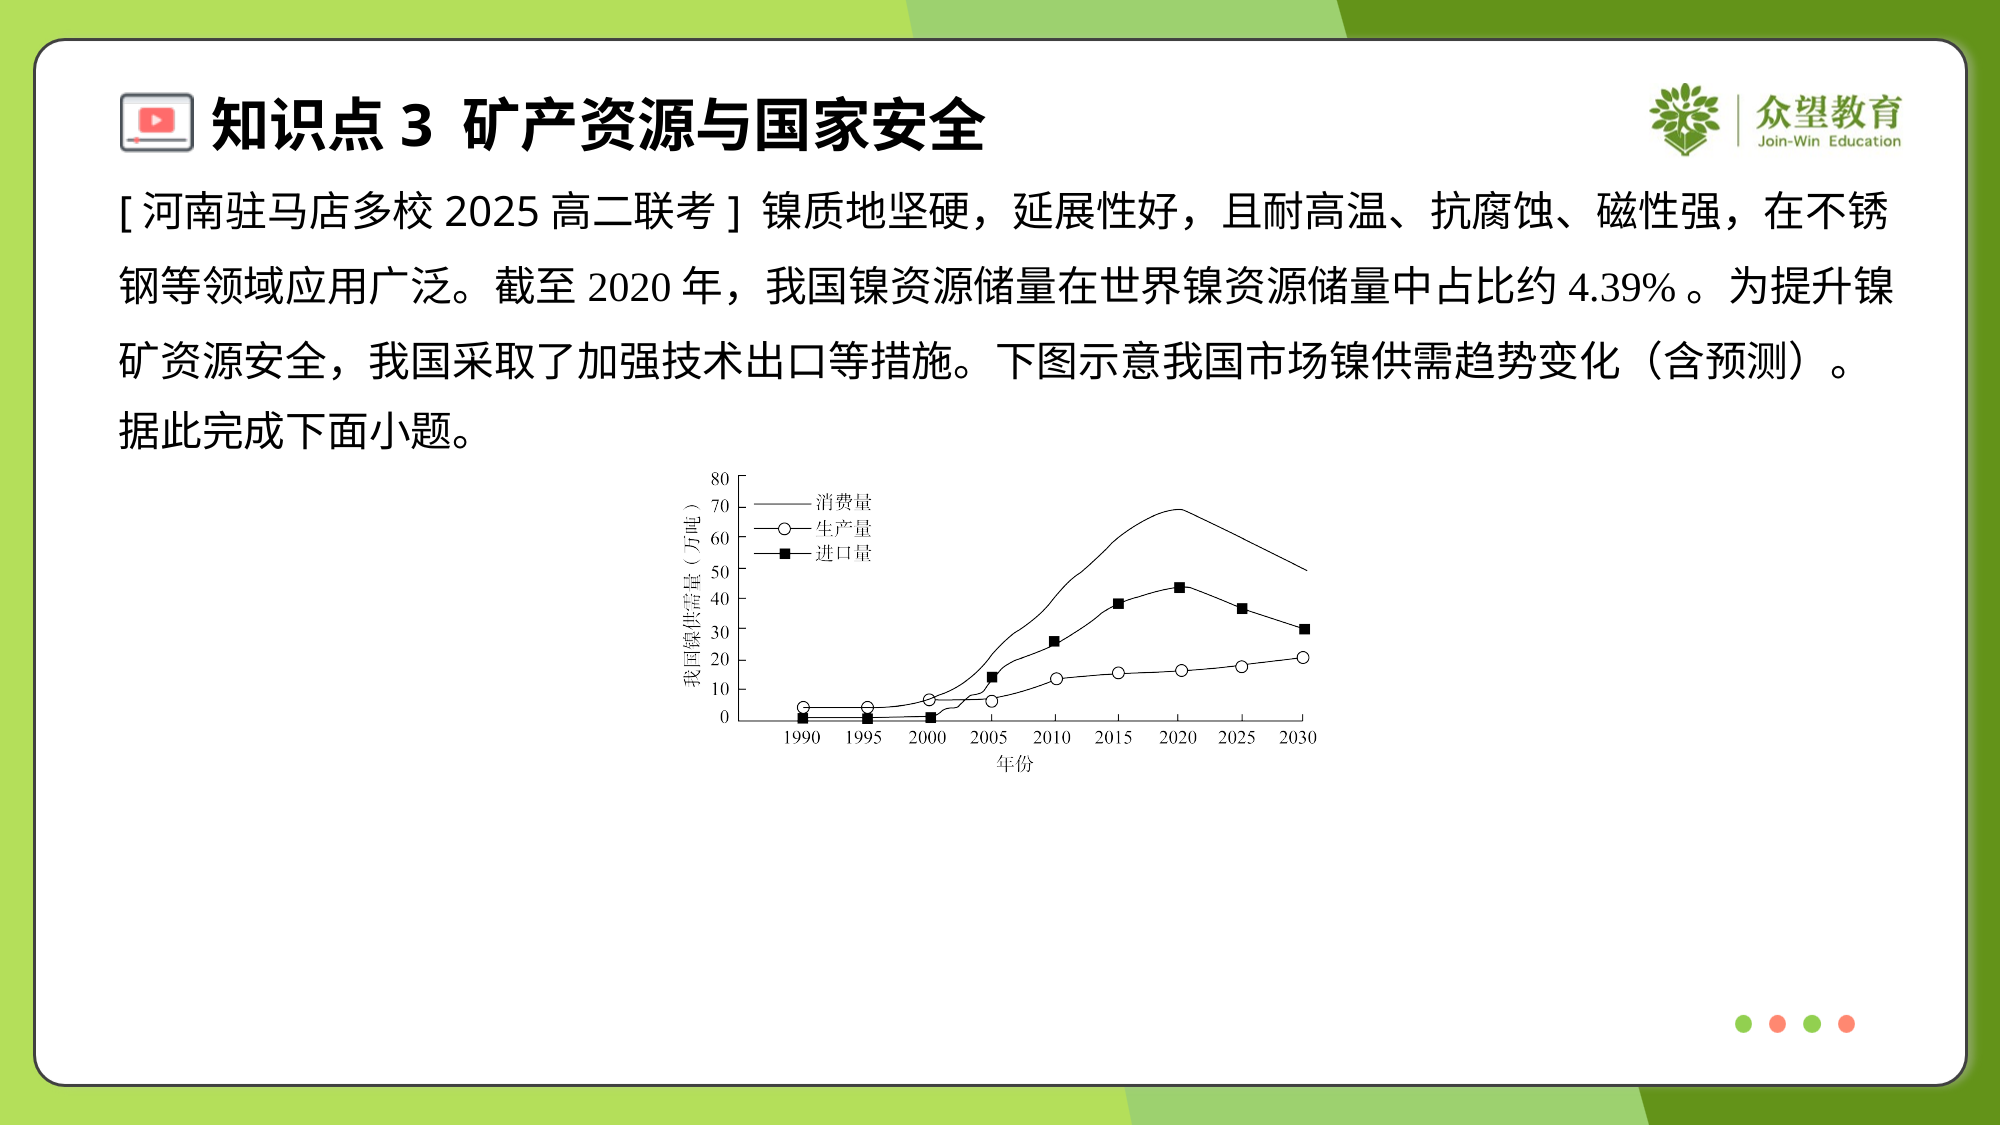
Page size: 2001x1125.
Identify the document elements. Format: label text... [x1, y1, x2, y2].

picture [0, 0, 2000, 1125]
text_box [河南驻马店多校2025高二联考] 镍质地坚硬，延展性好，且耐高温、抗腐蚀、磁性强，在不锈 钢等领域应用广泛。截至2020年，我国镍资源储量在世界镍资源储量中占比约4.39%。为提升镍 矿资源安全，我国采取了加强技术出口等措施。下图示意我国市场镍供需趋势变化（含预测）。 据此完成下面小题。 [118, 159, 1883, 448]
